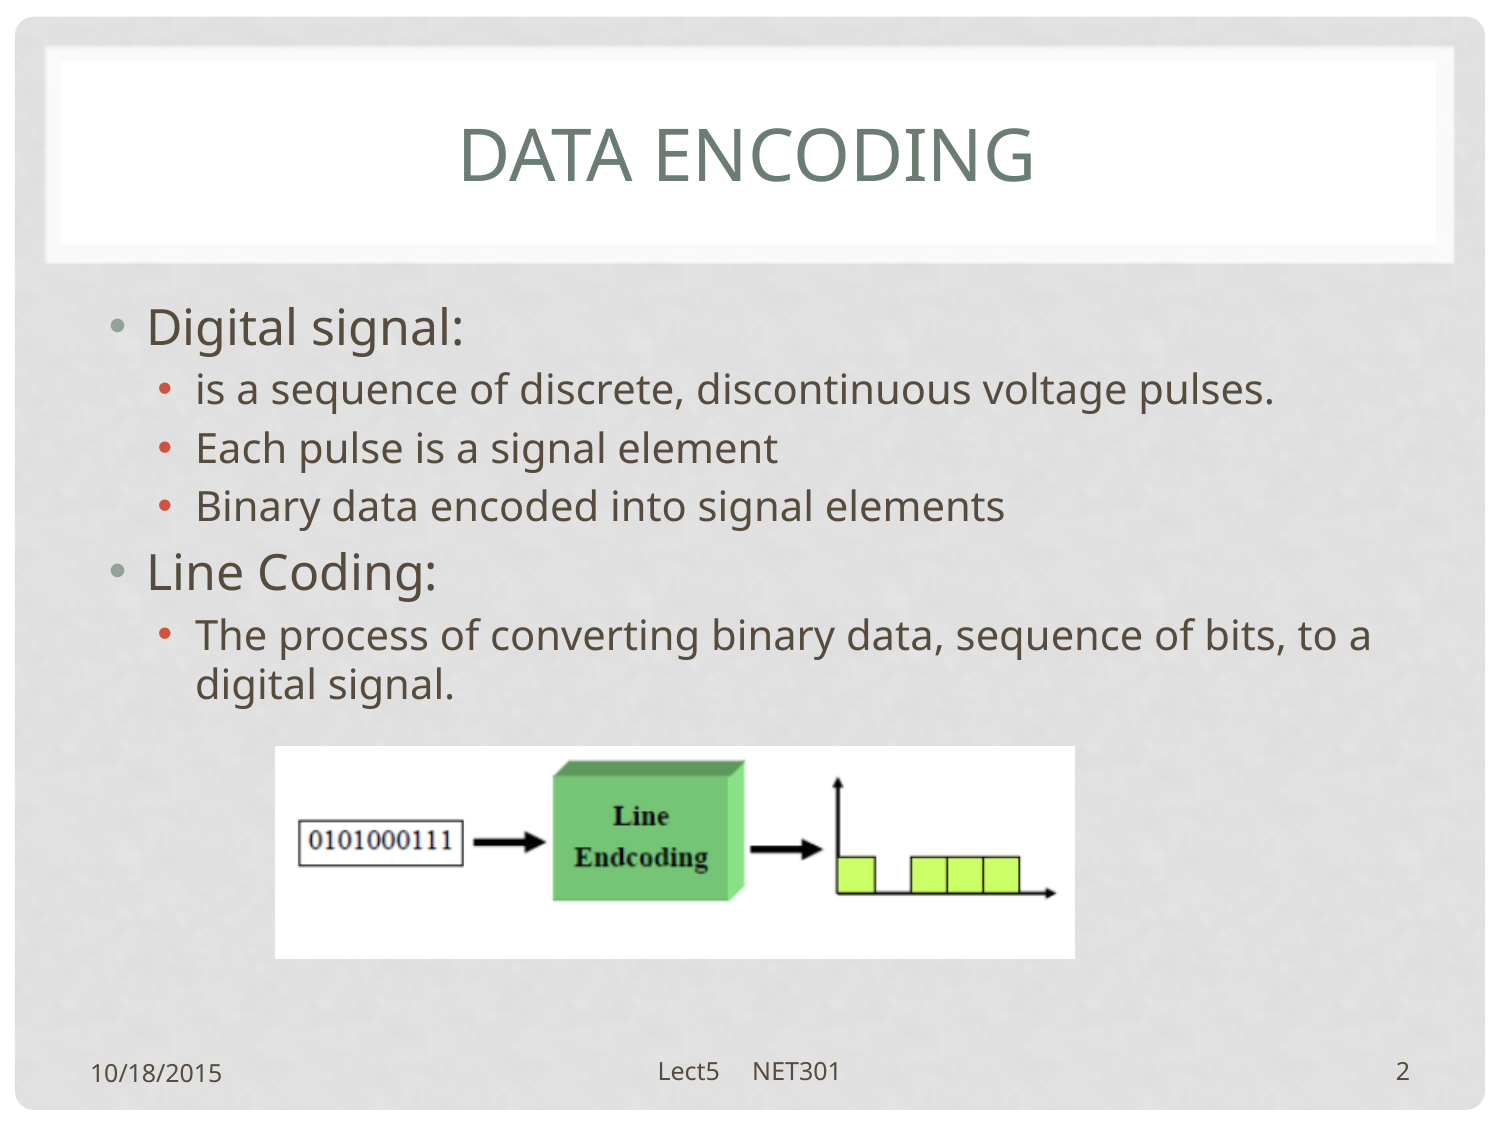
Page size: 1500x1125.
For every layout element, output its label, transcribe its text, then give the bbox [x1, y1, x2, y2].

slide_number 2 [1074, 1042, 1425, 1103]
picture [274, 745, 1076, 959]
list Digital signal: is a sequence of discrete, discontinuous voltage pulses. Each pulse is a signal element Binary data encoded into signal elements Line Coding: The process of converting binary data, sequence of bits, to a digital signal. [75, 287, 1425, 1005]
footer Lect5 NET301 [512, 1042, 988, 1103]
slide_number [75, 1042, 425, 1103]
title Data encoding [69, 66, 1425, 238]
